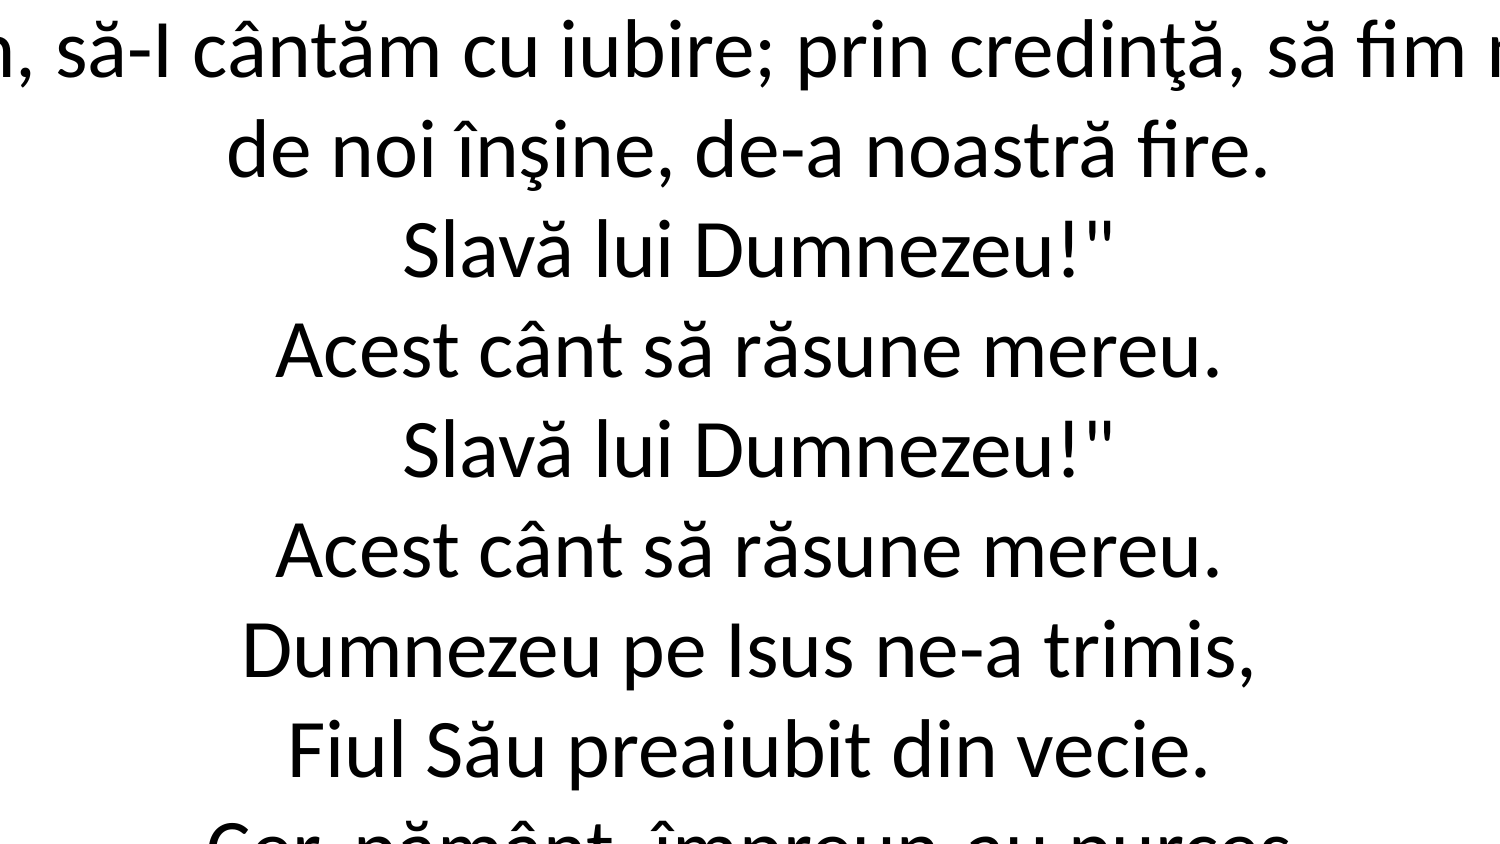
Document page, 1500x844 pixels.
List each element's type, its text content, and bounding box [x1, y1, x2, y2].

text_box 1. Să cântăm toţi în cor pe Isus! Să-L slăvim, să-I cântăm cu iubire; prin credinţă, să fim mai presus de noi înşine, de-a noastră fire. Slavă lui Dumnezeu!" Acest cânt să răsune mereu. Slavă lui Dumnezeu!" Acest cânt să răsune mereu. Dumnezeu pe Isus ne-a trimis, Fiul Său preaiubit din vecie. Cer, pământ, împreun-au purces să vestească iubirea Sa vie. [0, 0, 1500, 844]
